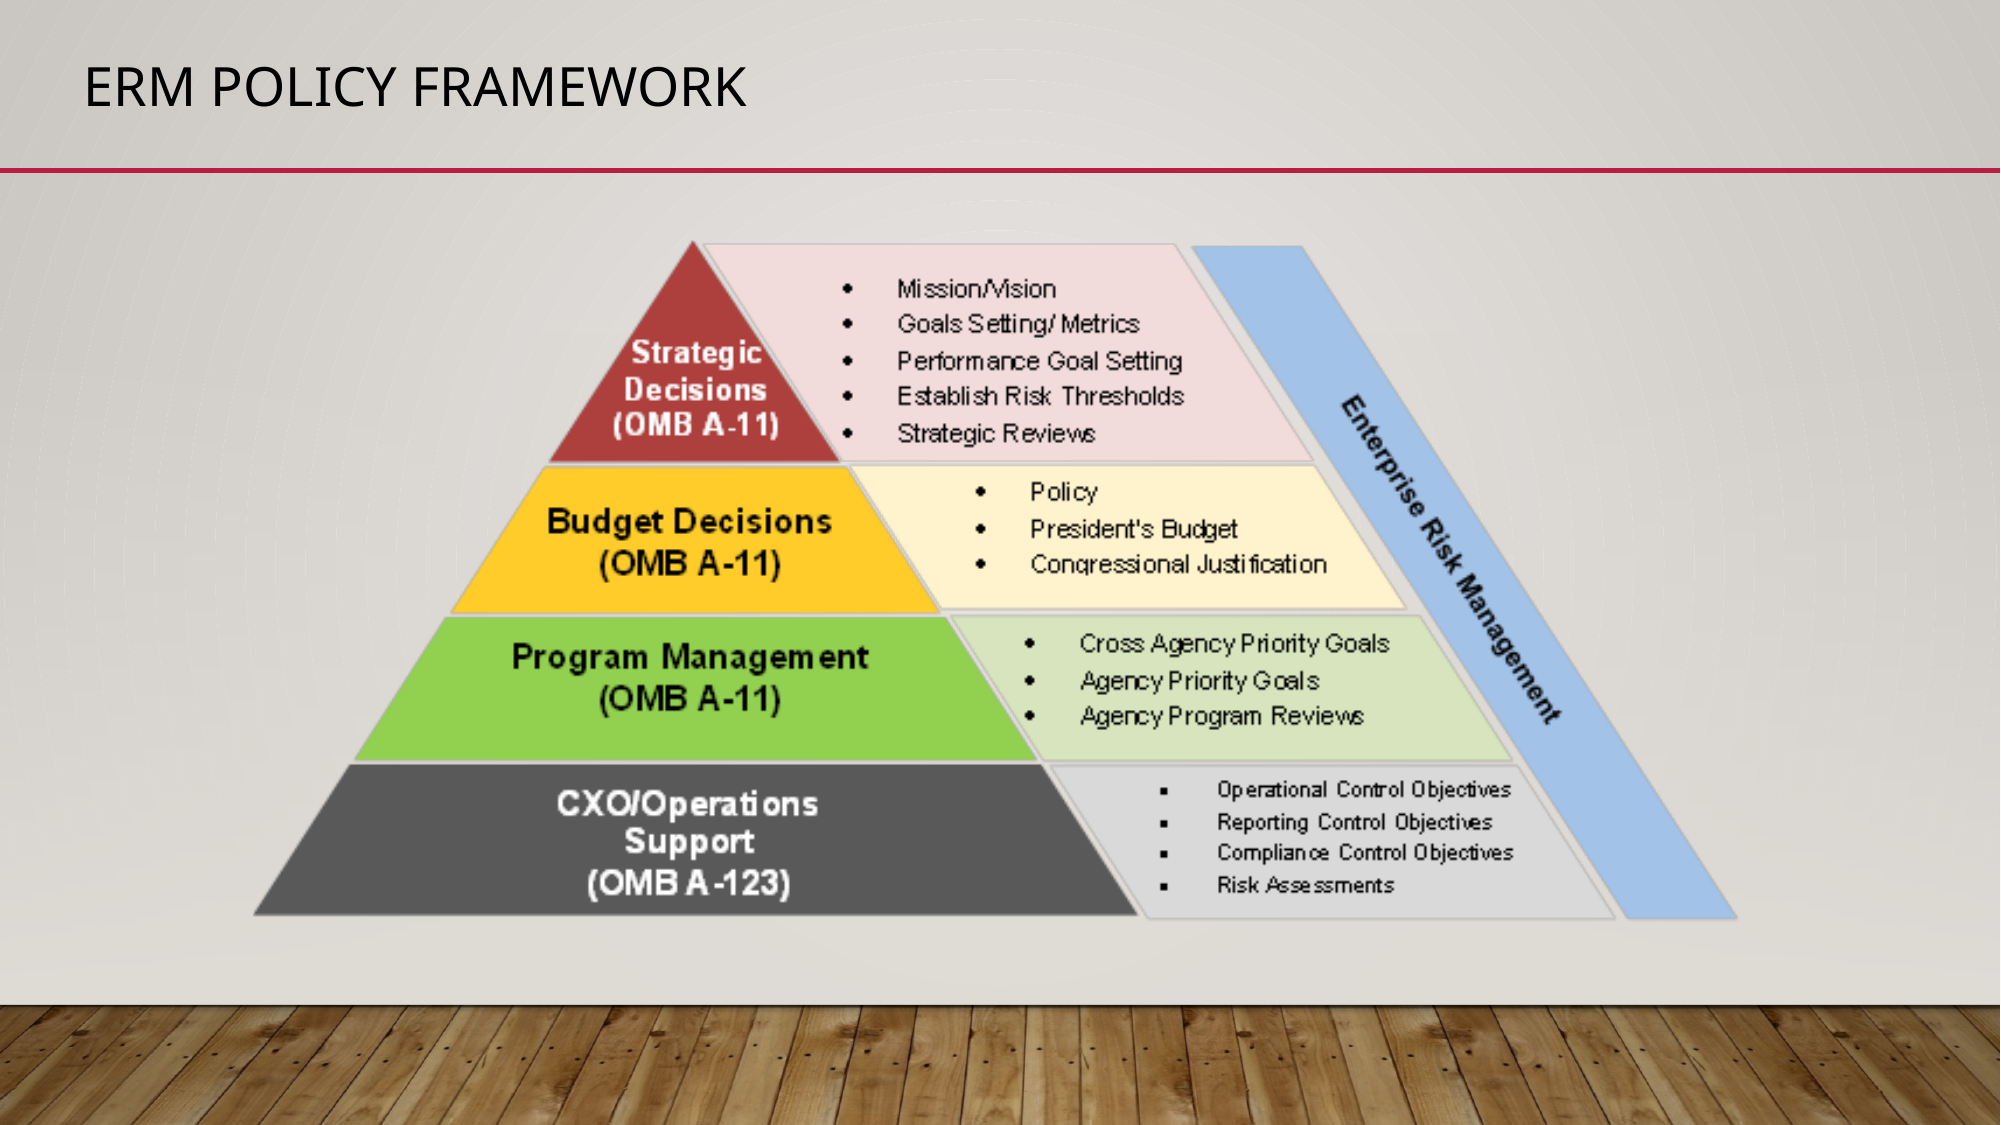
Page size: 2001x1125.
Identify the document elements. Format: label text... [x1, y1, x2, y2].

picture [0, 1005, 2000, 1125]
title ERM Policy framework [68, 51, 1813, 198]
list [253, 240, 1747, 969]
